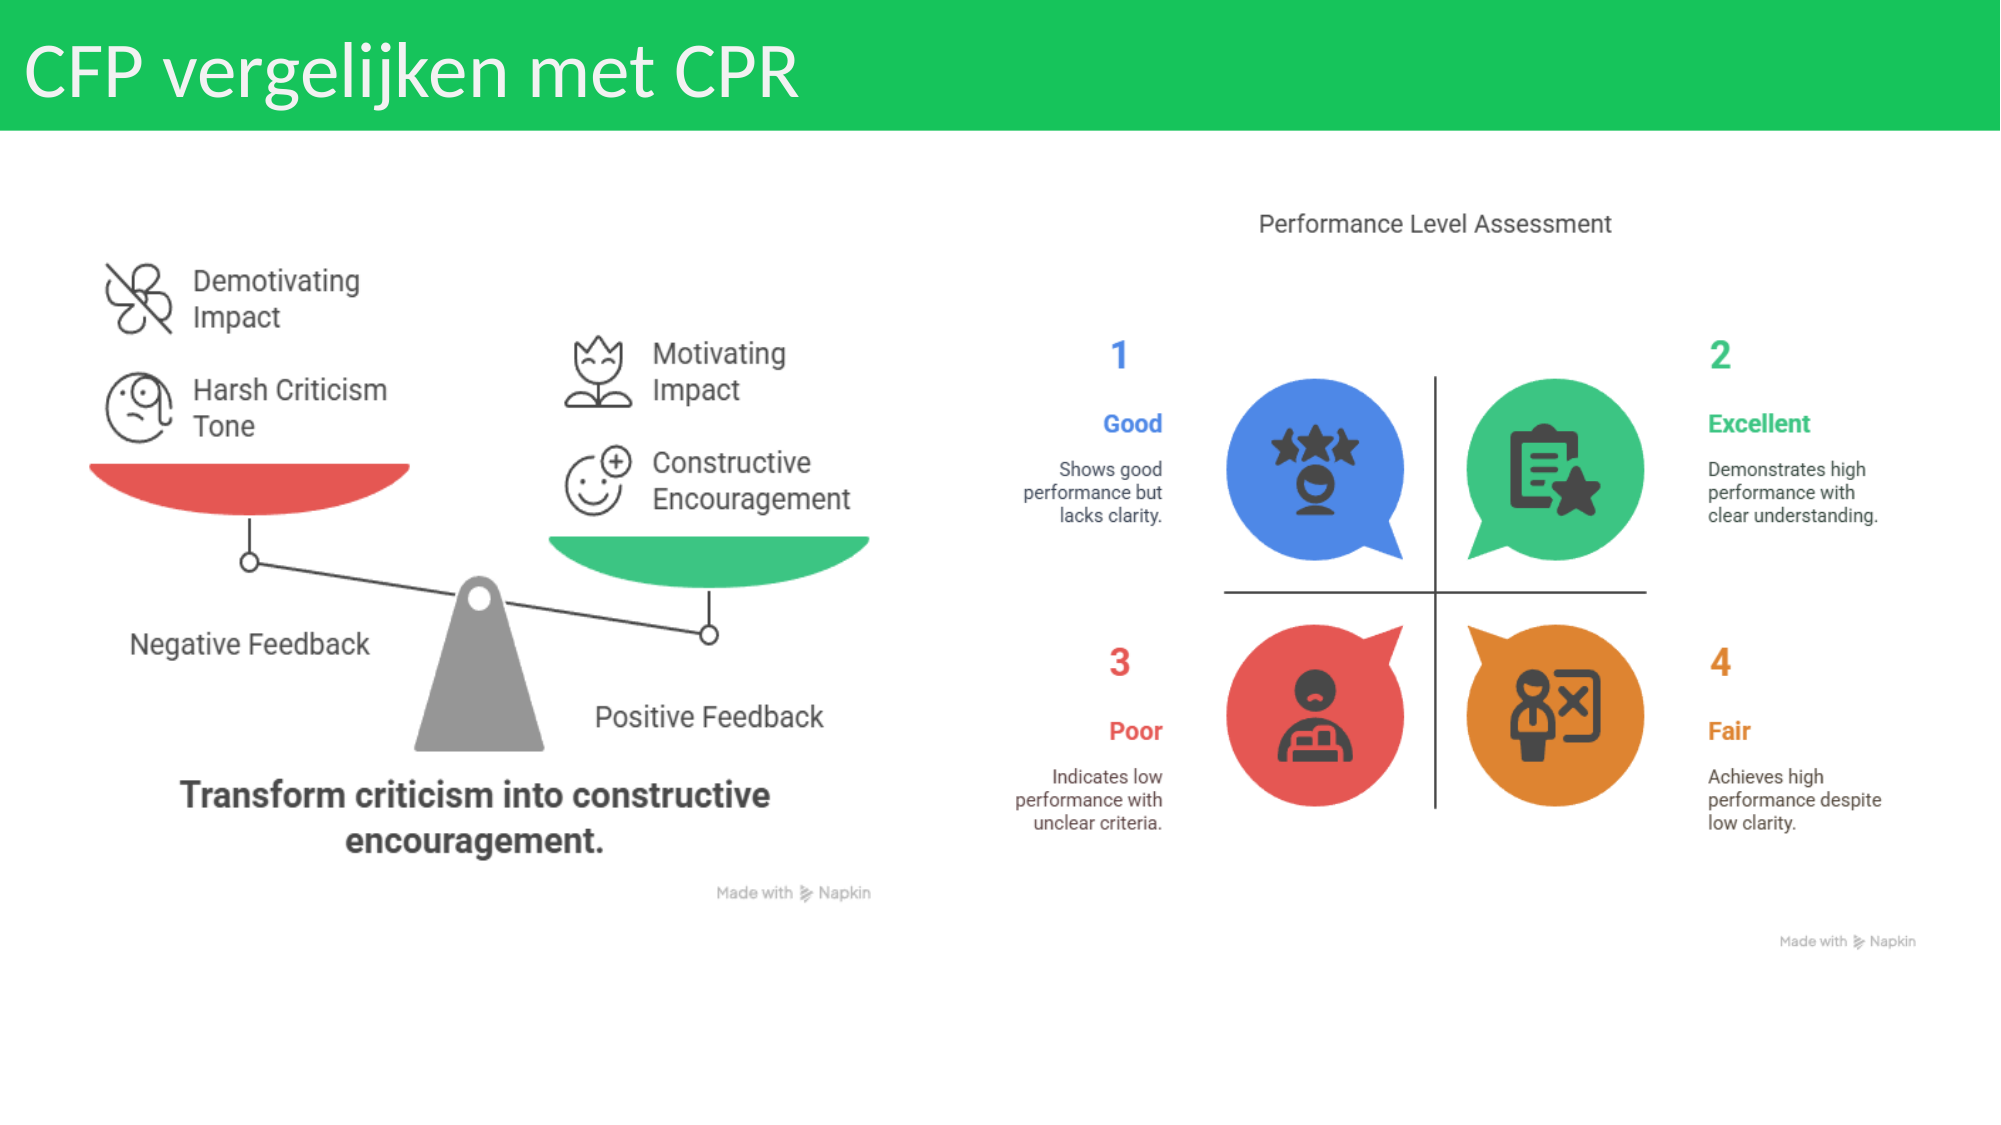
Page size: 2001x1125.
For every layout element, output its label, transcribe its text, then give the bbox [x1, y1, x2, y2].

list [54, 189, 905, 936]
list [925, 147, 1946, 978]
title CFP vergelijken met CPR [16, 13, 1976, 131]
